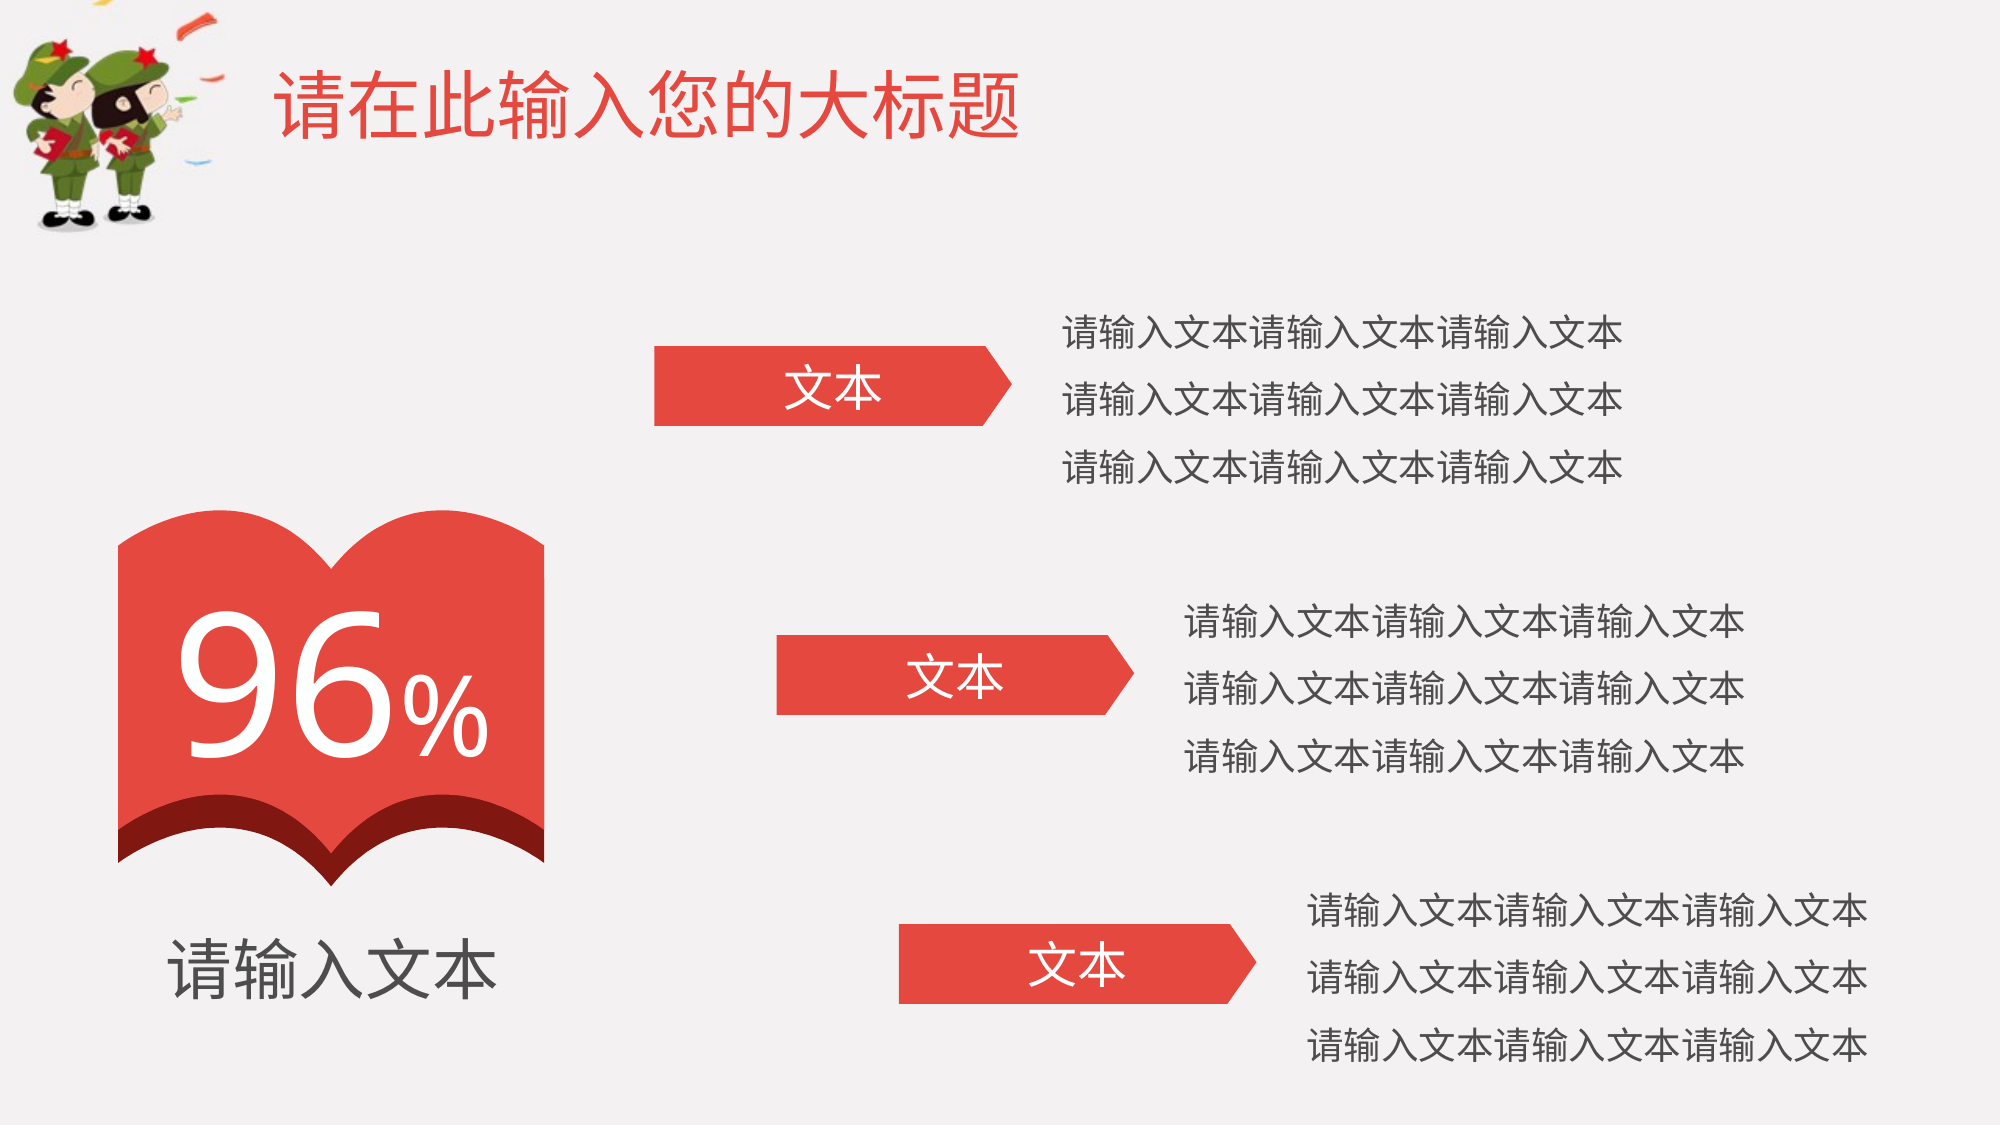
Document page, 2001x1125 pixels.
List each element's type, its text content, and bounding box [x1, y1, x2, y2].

title 请在此输入您的大标题 [256, 39, 1821, 180]
text_box [249, 798, 413, 854]
text_box 文本 [775, 634, 1136, 716]
text_box [342, 510, 545, 830]
text_box [118, 798, 545, 887]
text_box 文本 [653, 345, 1014, 427]
text_box 请输入文本请输入文本请输入文本请输入文本请输入文本请输入文本请输入文本请输入文本请输入文本 [1290, 842, 1895, 1089]
picture [0, 0, 2000, 1125]
text_box 请输入文本请输入文本请输入文本请输入文本请输入文本请输入文本请输入文本请输入文本请输入文本 [1168, 553, 1773, 800]
text_box 96% [136, 556, 529, 798]
text_box [118, 510, 320, 830]
text_box 请输入文本请输入文本请输入文本请输入文本请输入文本请输入文本请输入文本请输入文本请输入文本 [1046, 264, 1650, 511]
text_box 文本 [897, 923, 1258, 1005]
text_box 请输入文本 [105, 927, 559, 1009]
